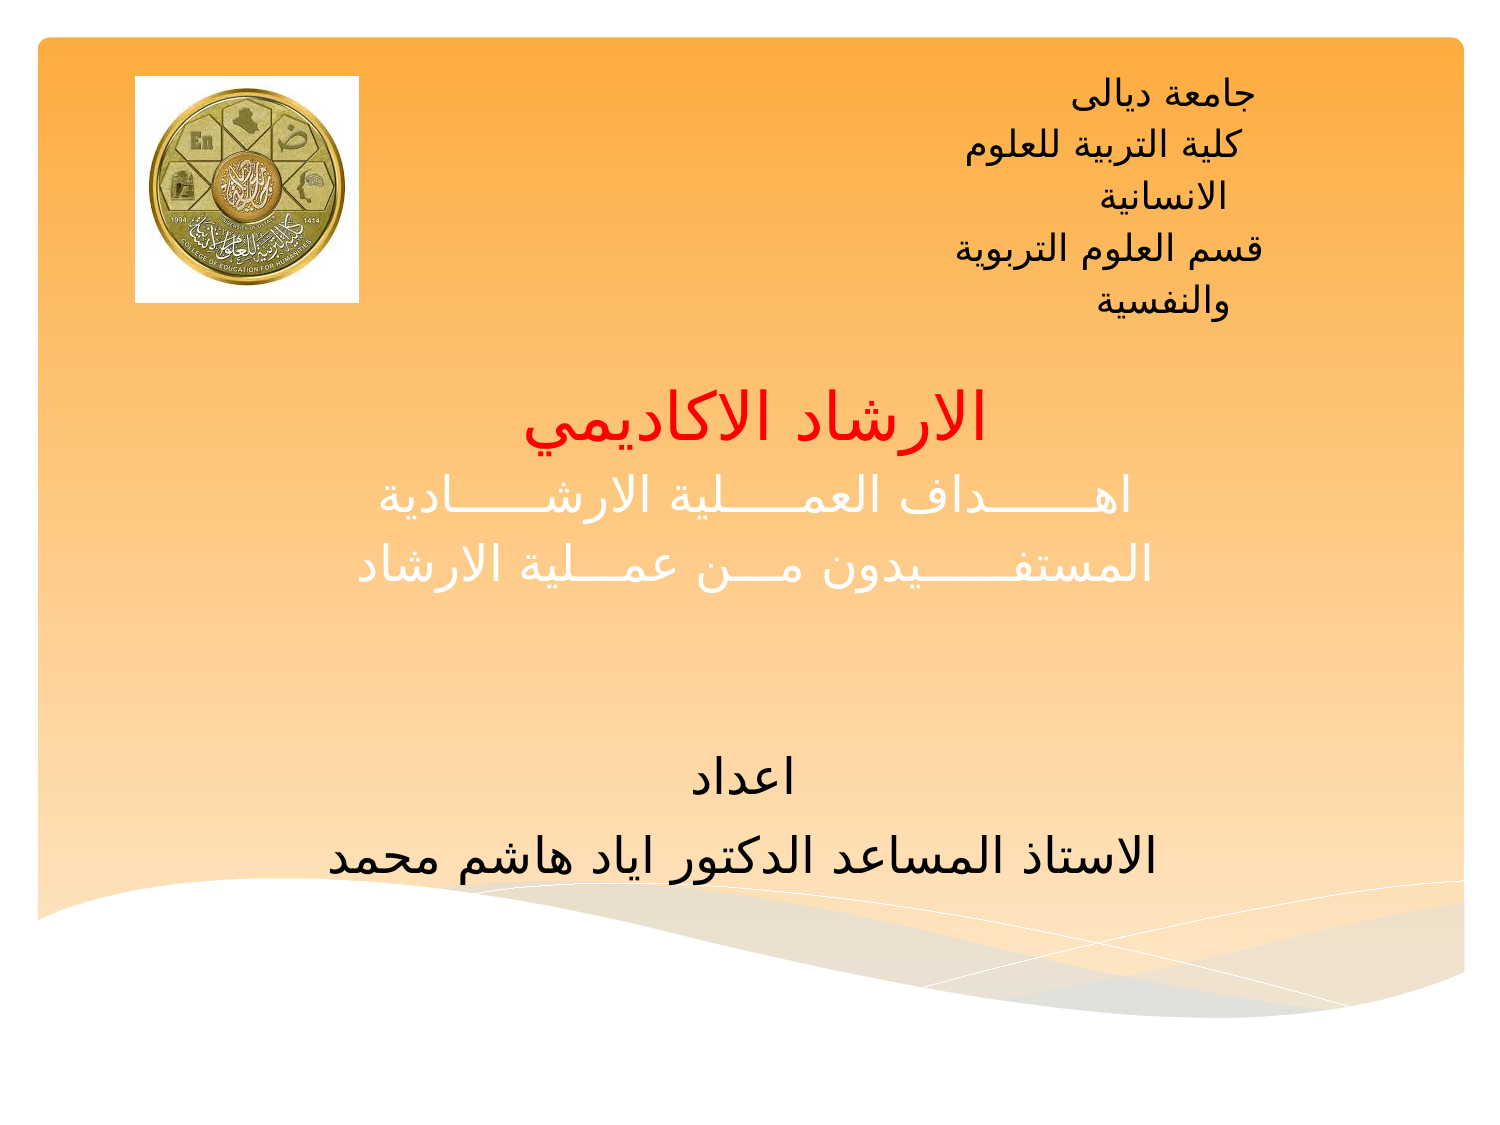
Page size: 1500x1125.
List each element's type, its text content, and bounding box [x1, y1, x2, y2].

subtitle اعداد الاستاذ المساعد الدكتور اياد هاشم محمد [218, 727, 1269, 1059]
picture [135, 75, 359, 303]
text_box جامعة ديالى كلية التربية للعلوم الانسانية قسم العلوم التربوية والنفسية [891, 54, 1424, 328]
title الارشاد الاكاديمي اهـــــــداف العمـــــلية الارشــــــادية المستفــــــيدون مـــن عمـــلية الارشاد [171, 267, 1341, 728]
